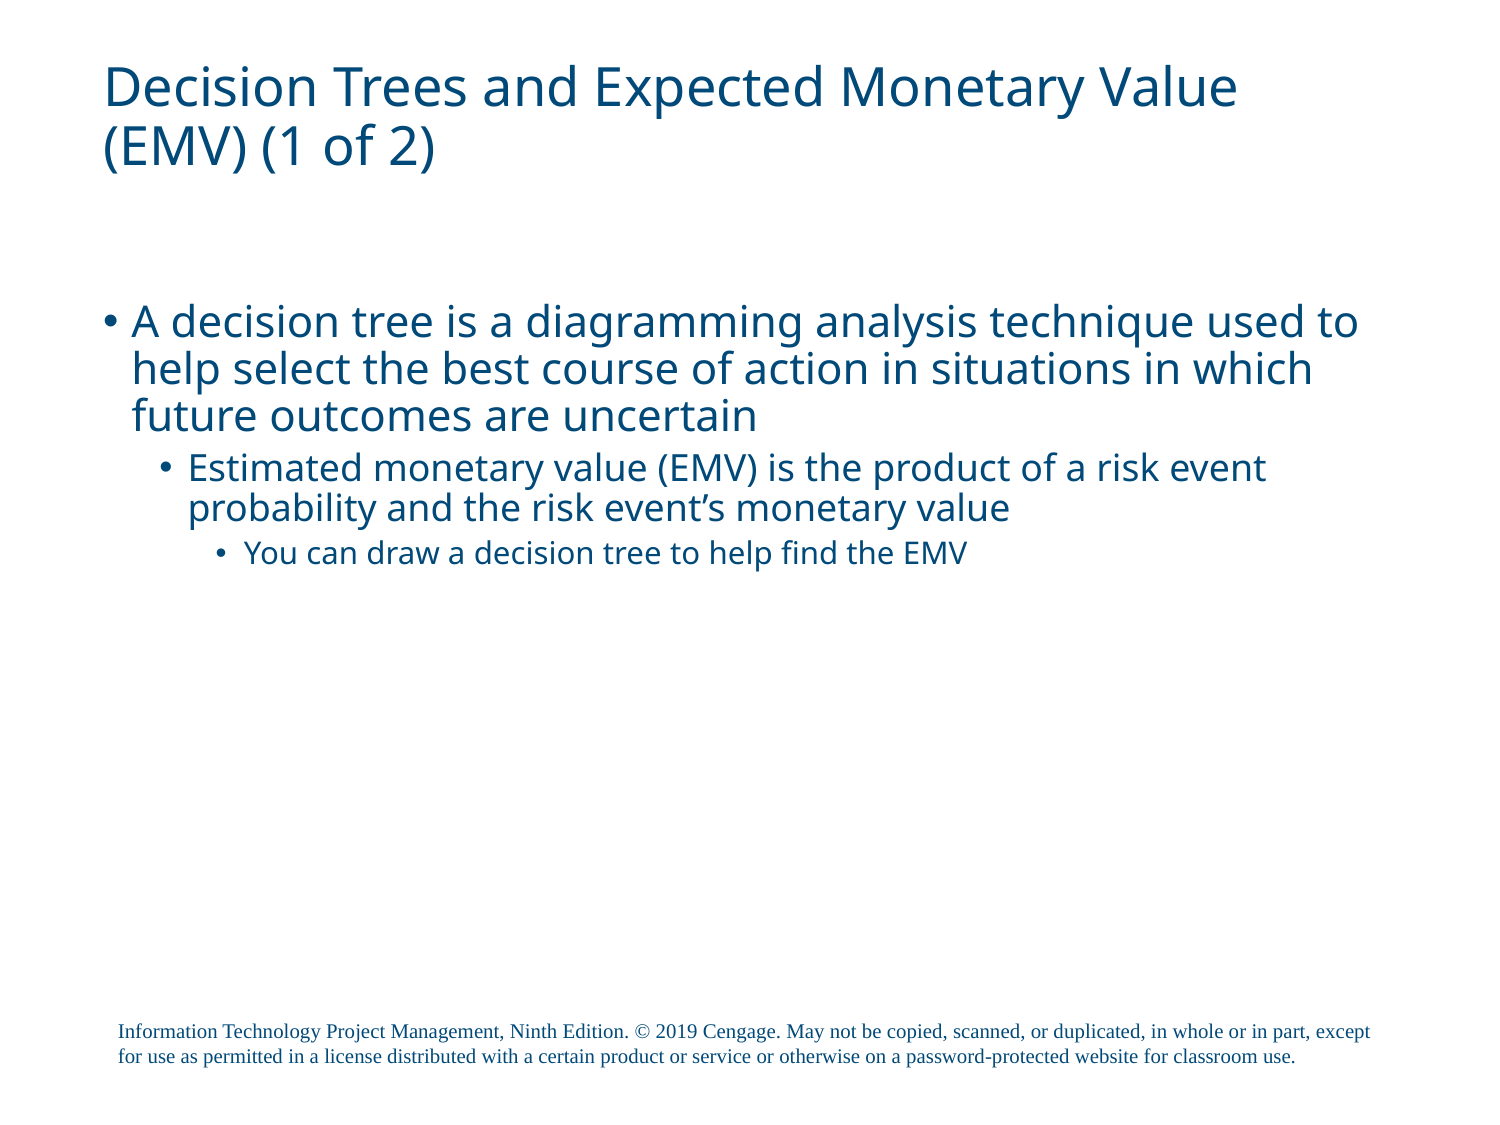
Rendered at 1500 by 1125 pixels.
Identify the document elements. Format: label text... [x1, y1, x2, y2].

title Decision Trees and Expected Monetary Value (EMV) (1 of 2) [103, 59, 1397, 278]
footer Information Technology Project Management, Ninth Edition. © 2019 Cengage. May not be copied, scanned, or duplicated, in whole or in part, except for use as permitted in a license distributed with a certain product or service or otherwise on a password-protected website for classroom use. [103, 1009, 1397, 1070]
list A decision tree is a diagramming analysis technique used to help select the best course of action in situations in which future outcomes are uncertain Estimated monetary value (EMV) is the product of a risk event probability and the risk event’s monetary value You can draw a decision tree to help find the EMV [103, 299, 1397, 1009]
